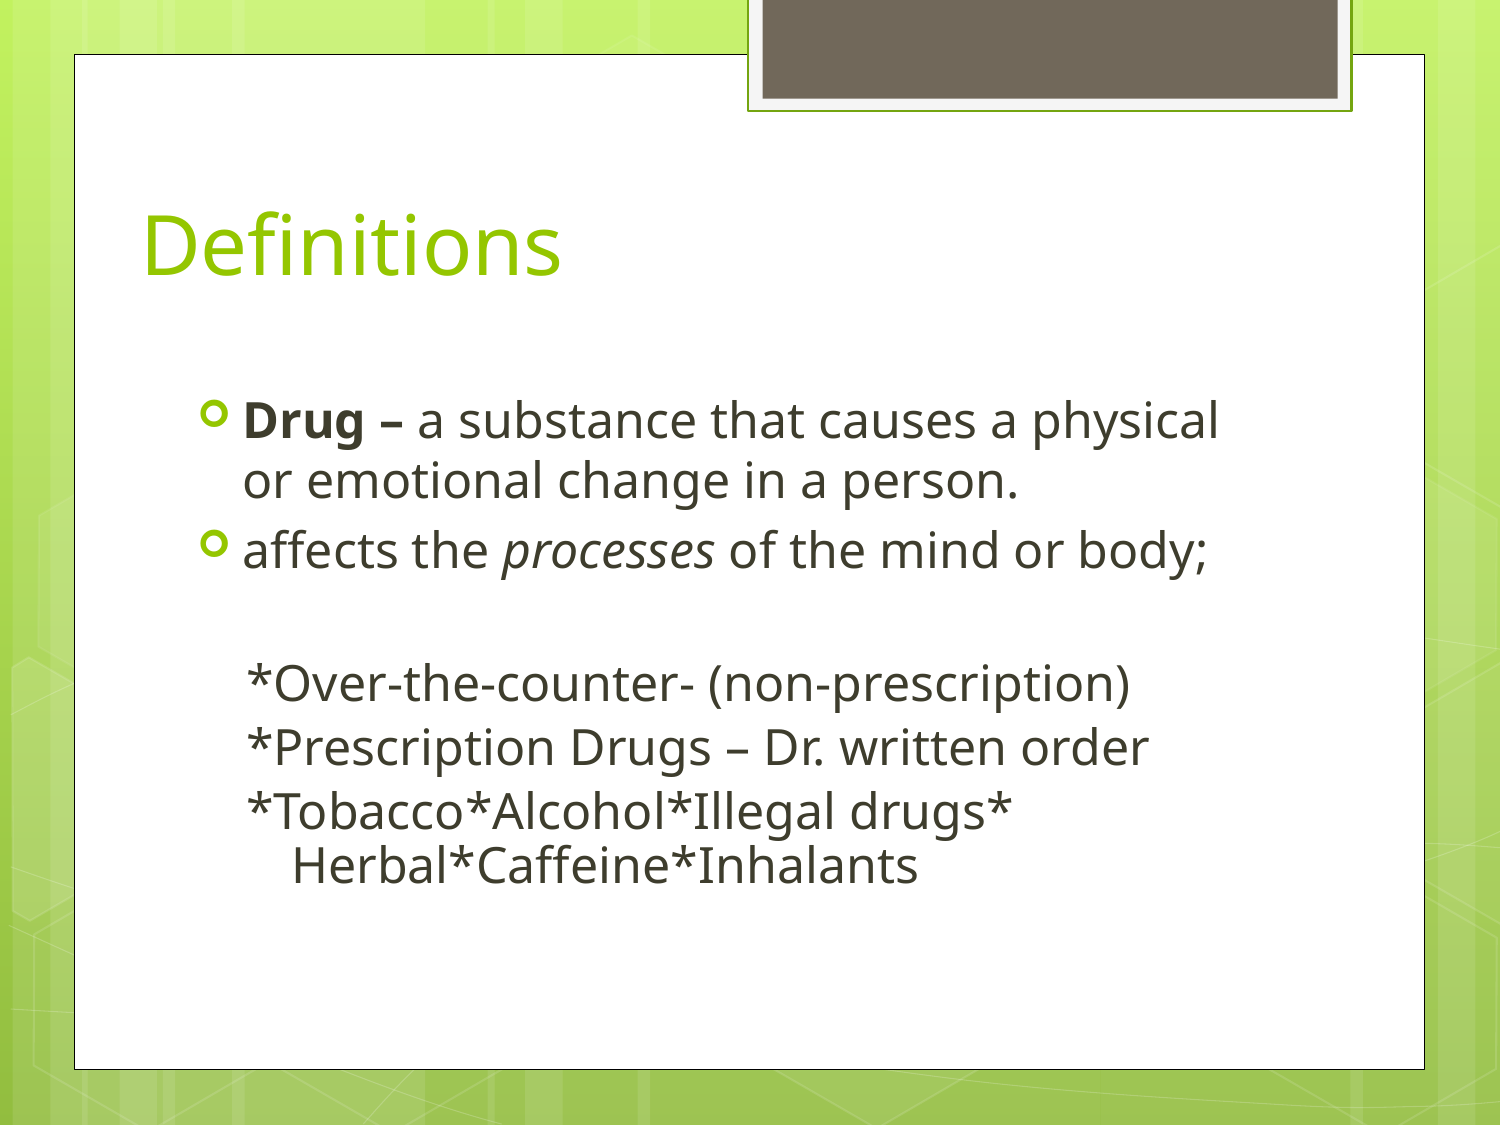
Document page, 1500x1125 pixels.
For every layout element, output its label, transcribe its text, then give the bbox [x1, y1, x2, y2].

list Drug – a substance that causes a physical or emotional change in a person. affects the processes of the mind or body; *Over-the-counter- (non-prescription) *Prescription Drugs – Dr. written order *Tobacco*Alcohol*Illegal drugs* Herbal*Caffeine*Inhalants [171, 381, 1283, 957]
title Definitions [125, 112, 1278, 300]
